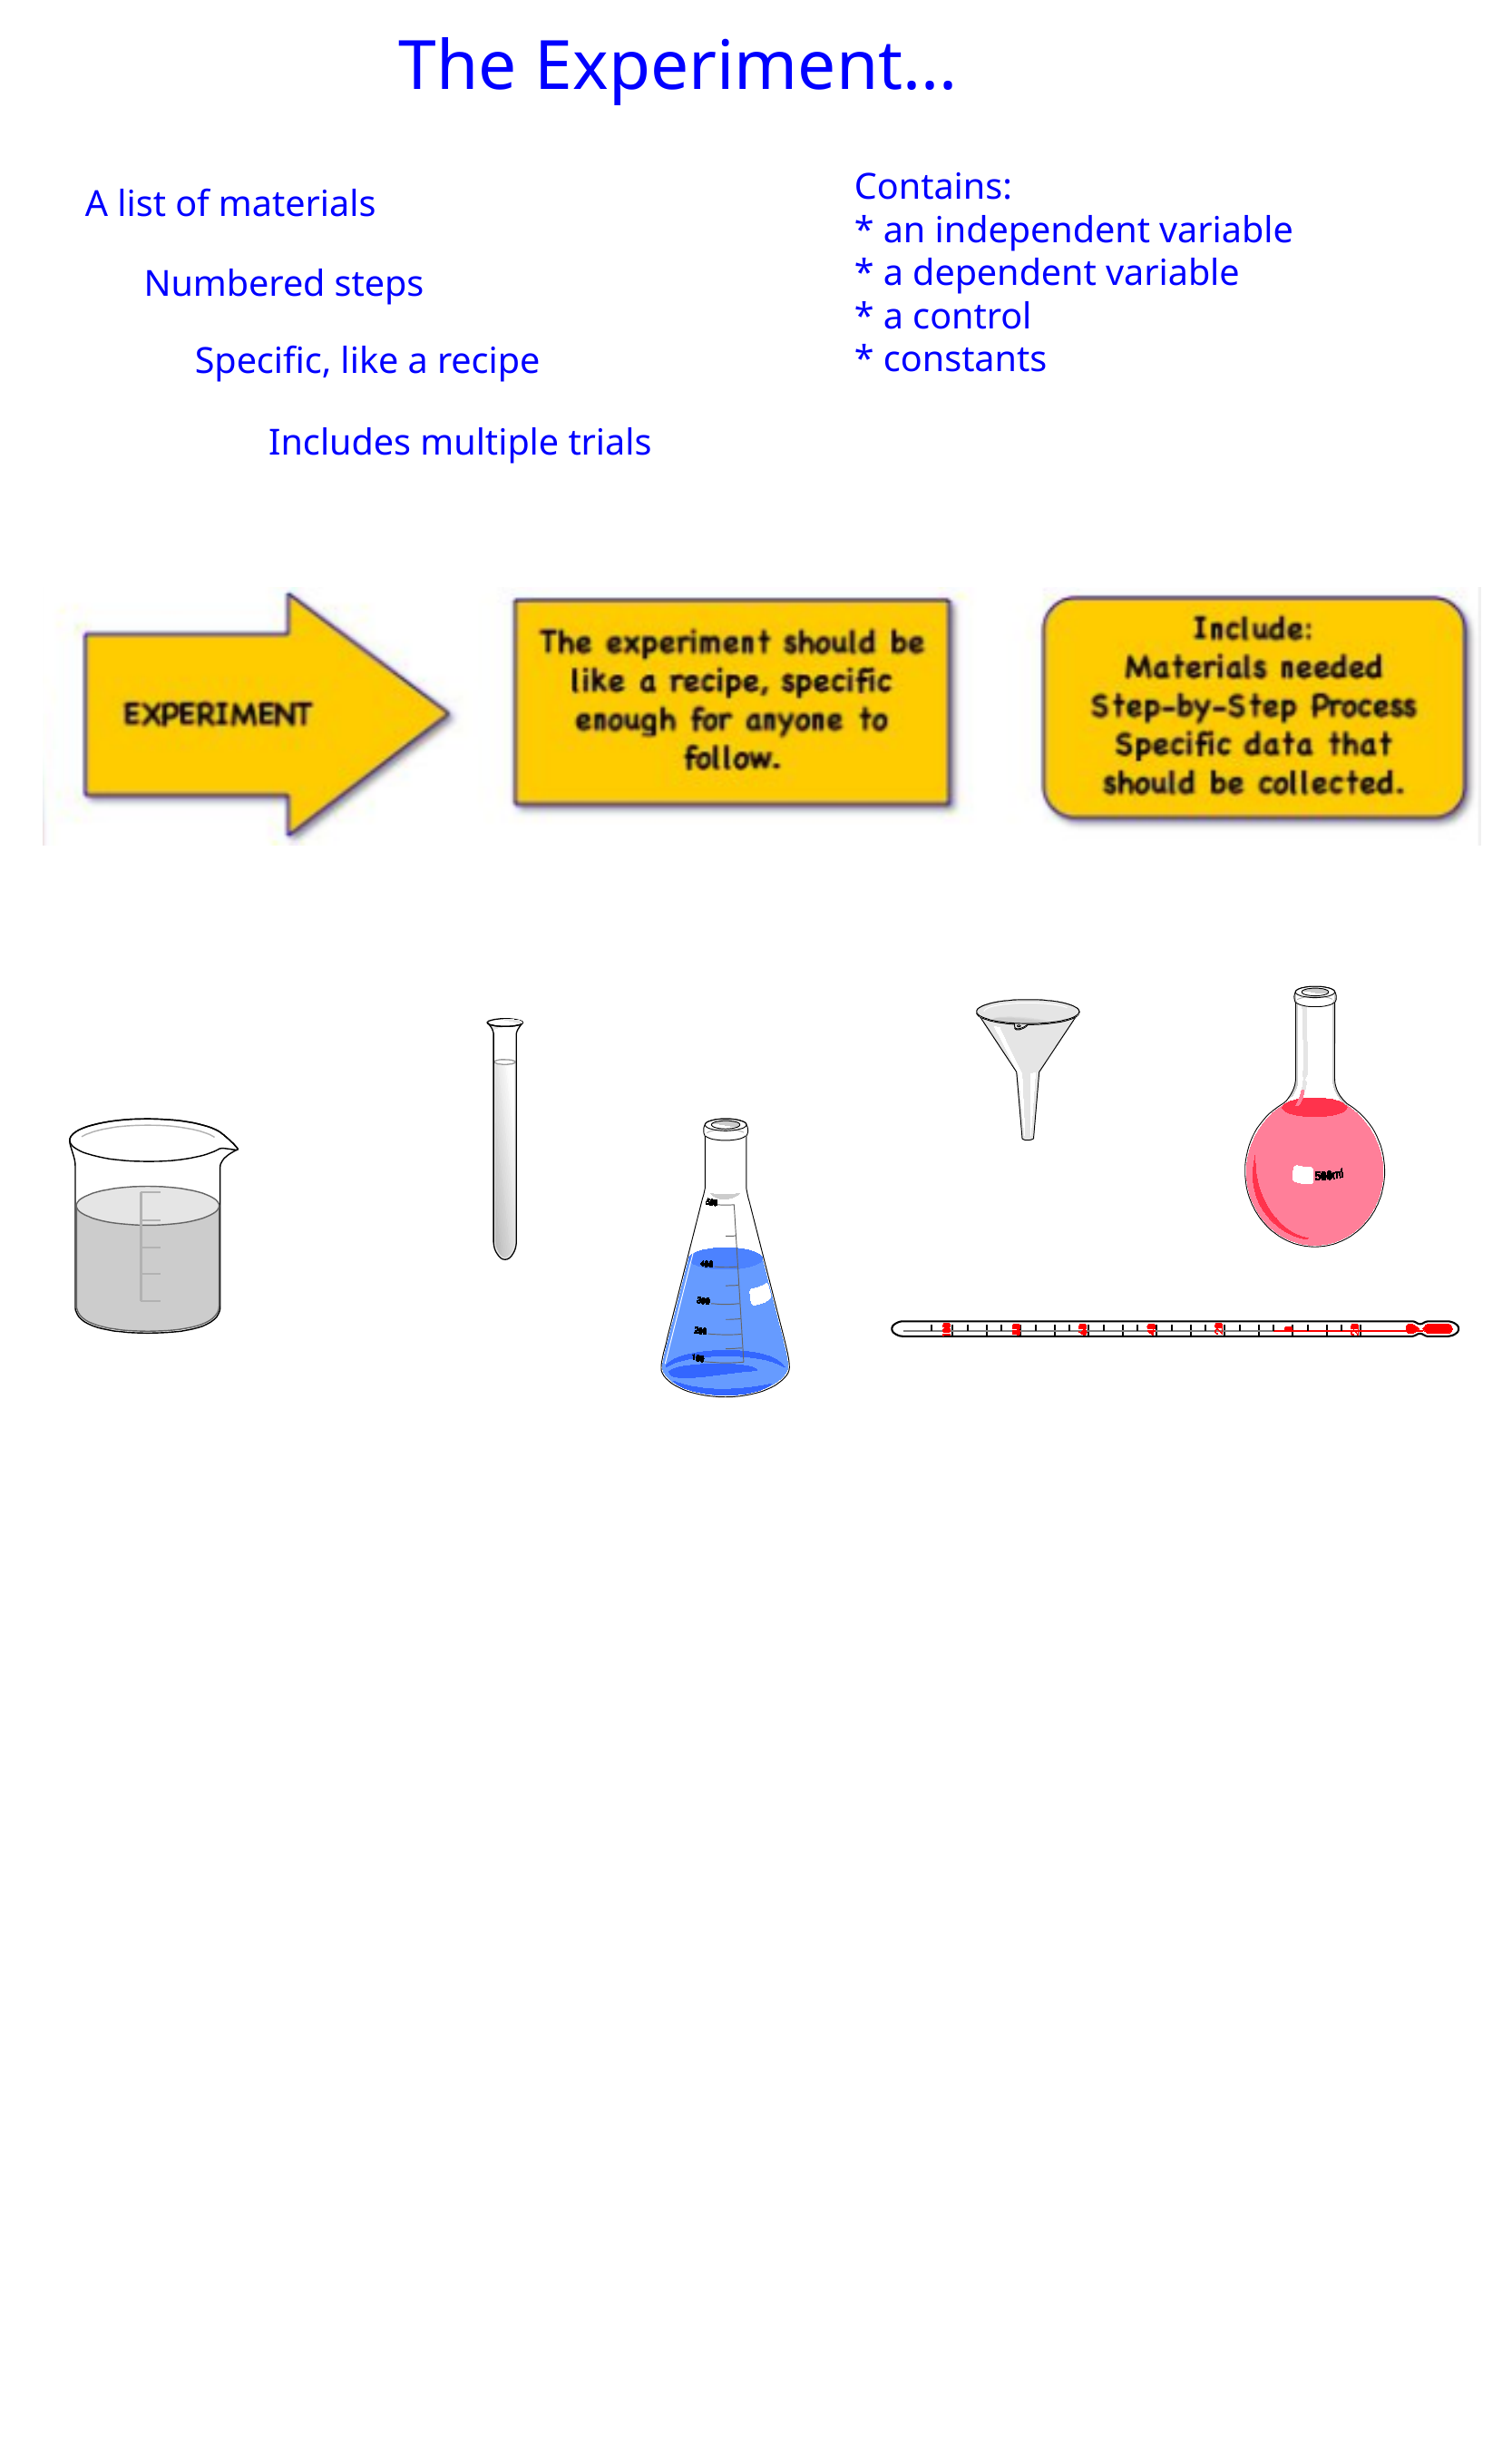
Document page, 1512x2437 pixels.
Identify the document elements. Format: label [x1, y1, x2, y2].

text_box [43, 15, 1481, 1397]
